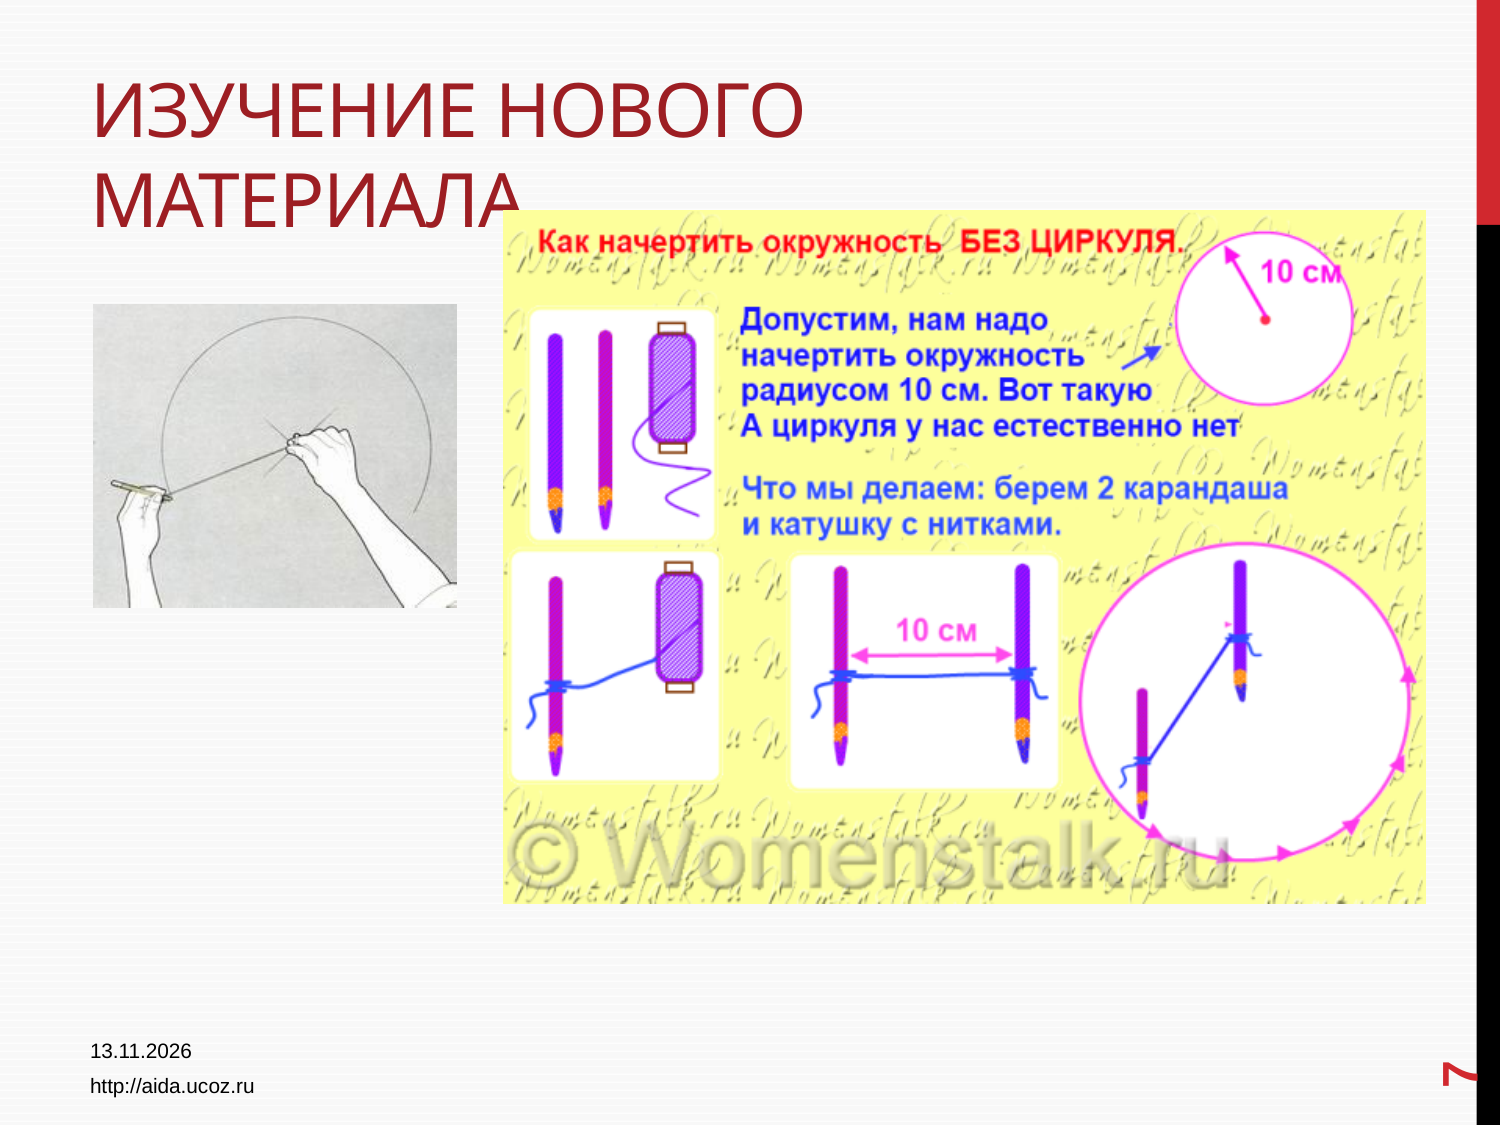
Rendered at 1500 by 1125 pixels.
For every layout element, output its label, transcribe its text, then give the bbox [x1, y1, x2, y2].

title Изучение нового материала [75, 25, 1025, 250]
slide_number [75, 1012, 638, 1063]
footer http://aida.ucoz.ru [75, 1065, 638, 1112]
slide_number 7 [1427, 887, 1488, 1104]
picture [93, 304, 458, 609]
picture [503, 210, 1427, 904]
